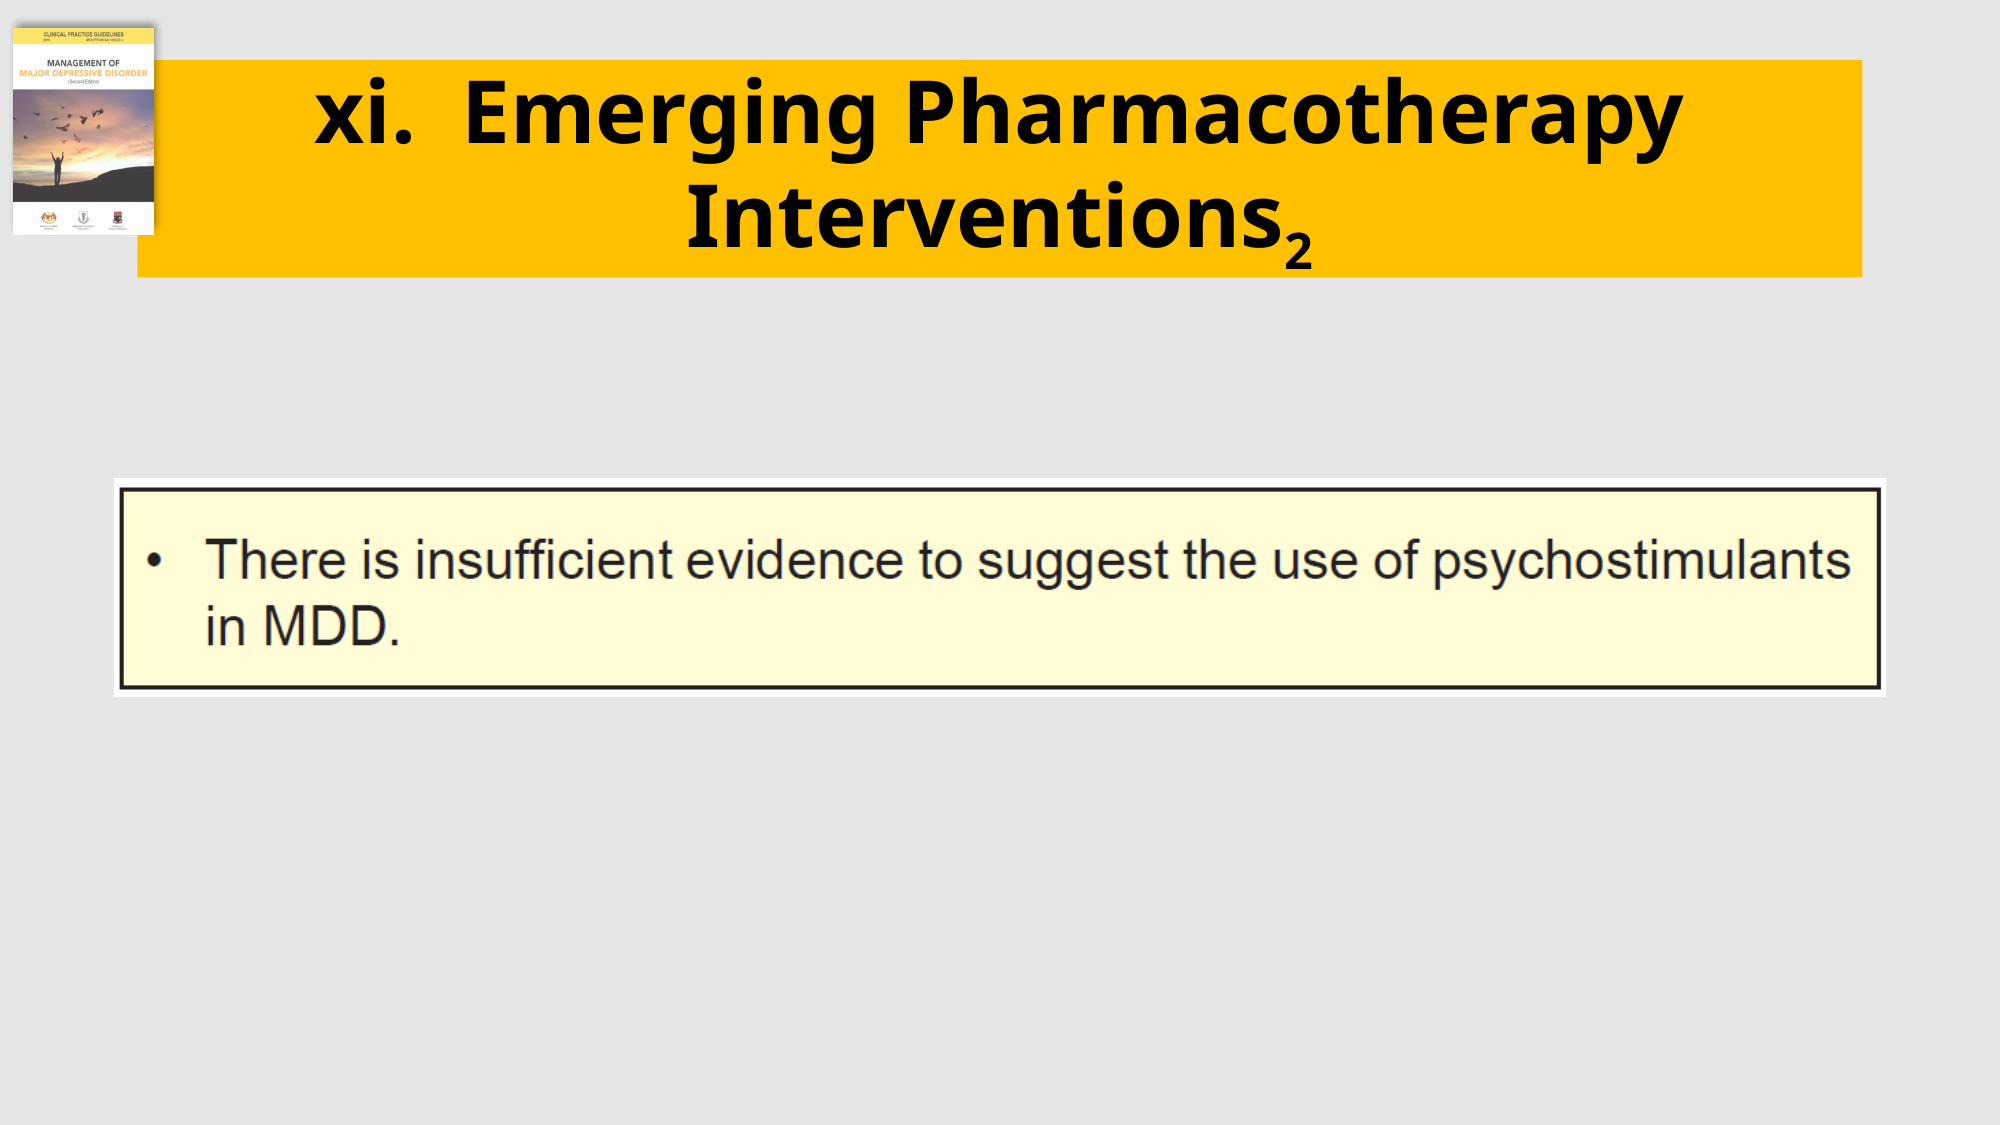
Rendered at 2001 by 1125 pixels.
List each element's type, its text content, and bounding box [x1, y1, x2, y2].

picture [113, 478, 1887, 697]
title xi. Emerging Pharmacotherapy Interventions2 [137, 59, 1863, 278]
picture [13, 28, 154, 235]
